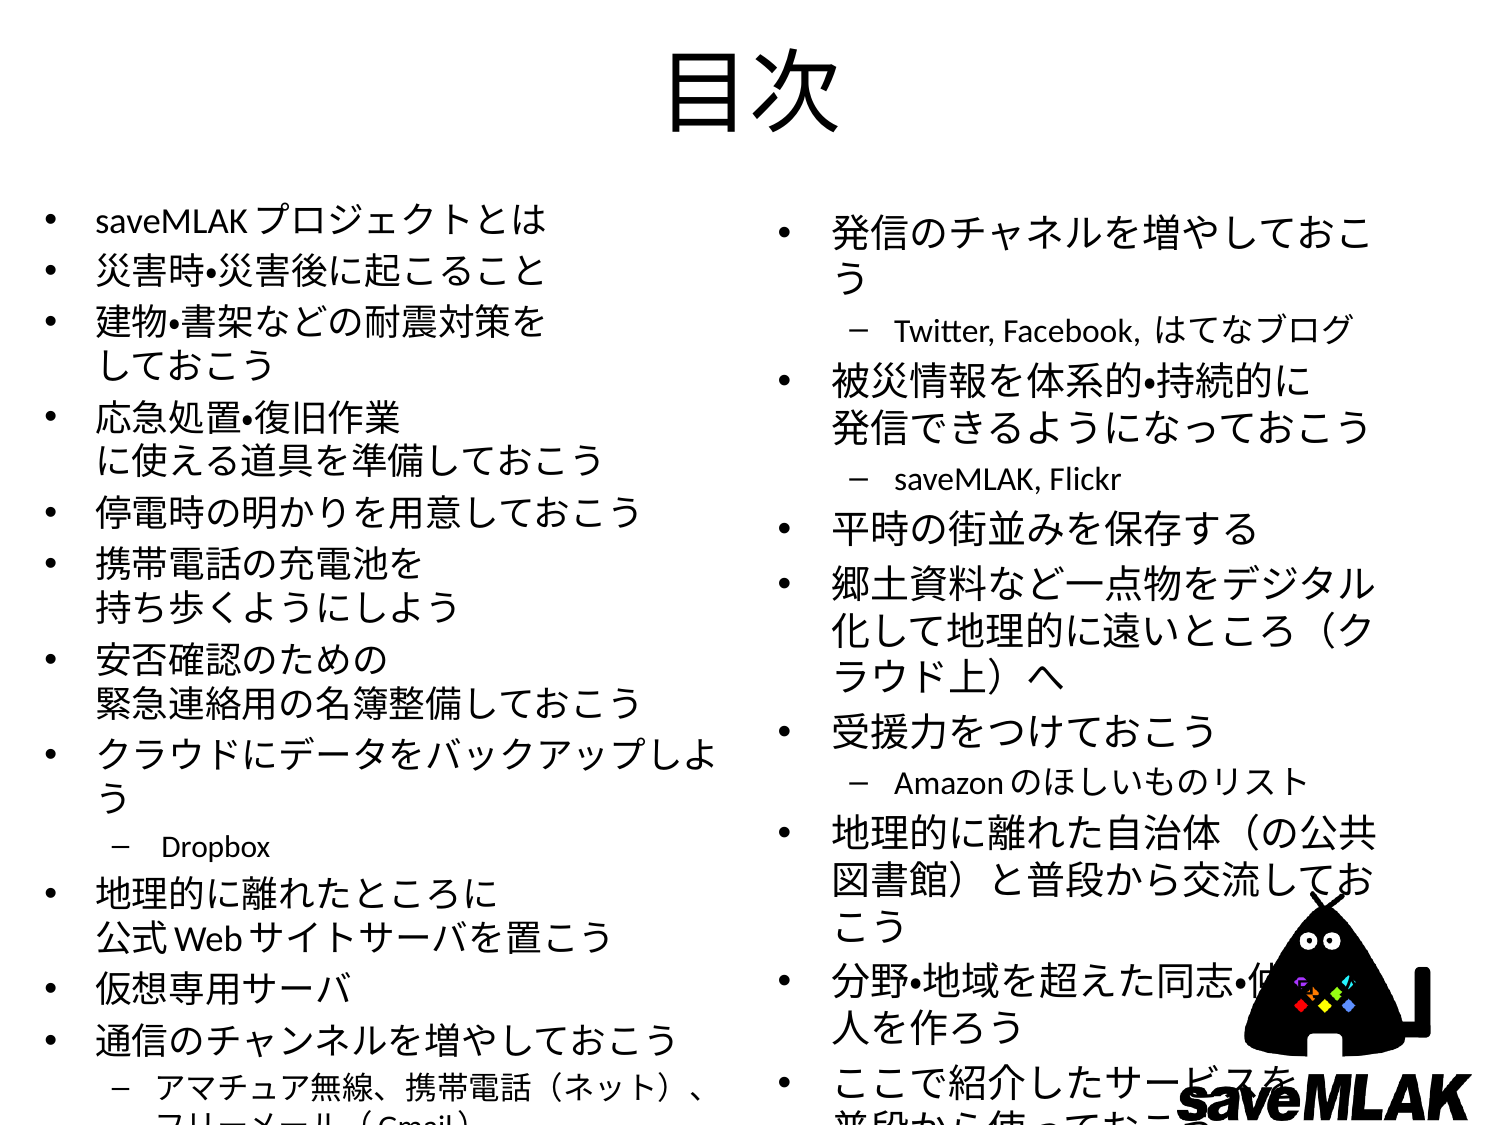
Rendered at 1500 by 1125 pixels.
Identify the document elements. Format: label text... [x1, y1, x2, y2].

list 発信のチャネルを増やしておこう Twitter, Facebook, はてなブログ 被災情報を体系的・持続的に 発信できるようになっておこう saveMLAK, Flickr 平時の街並みを保存する 郷土資料など一点物をデジタル化して地理的に遠いところ（クラウド上）へ 受援力をつけておこう Amazonのほしいものリスト 地理的に離れた自治体（の公共図書館）と普段から交流しておこう 分野・地域を超えた同志・仲間・友人を作ろう ここで紹介したサービスを 普段から使っておこう [762, 200, 1425, 1125]
title 目次 [75, 0, 1425, 183]
list saveMLAKプロジェクトとは 災害時・災害後に起こること 建物・書架などの耐震対策を しておこう 応急処置・復旧作業 に使える道具を準備しておこう 停電時の明かりを用意しておこう 携帯電話の充電池を 持ち歩くようにしよう 安否確認のための 緊急連絡用の名簿整備しておこう クラウドにデータをバックアップしよう Dropbox 地理的に離れたところに 公式Webサイトサーバを置こう 仮想専用サーバ 通信のチャンネルを増やしておこう アマチュア無線、携帯電話（ネット）、フリーメール（Gmail） [29, 188, 738, 1125]
picture [1425, 891, 1472, 1121]
